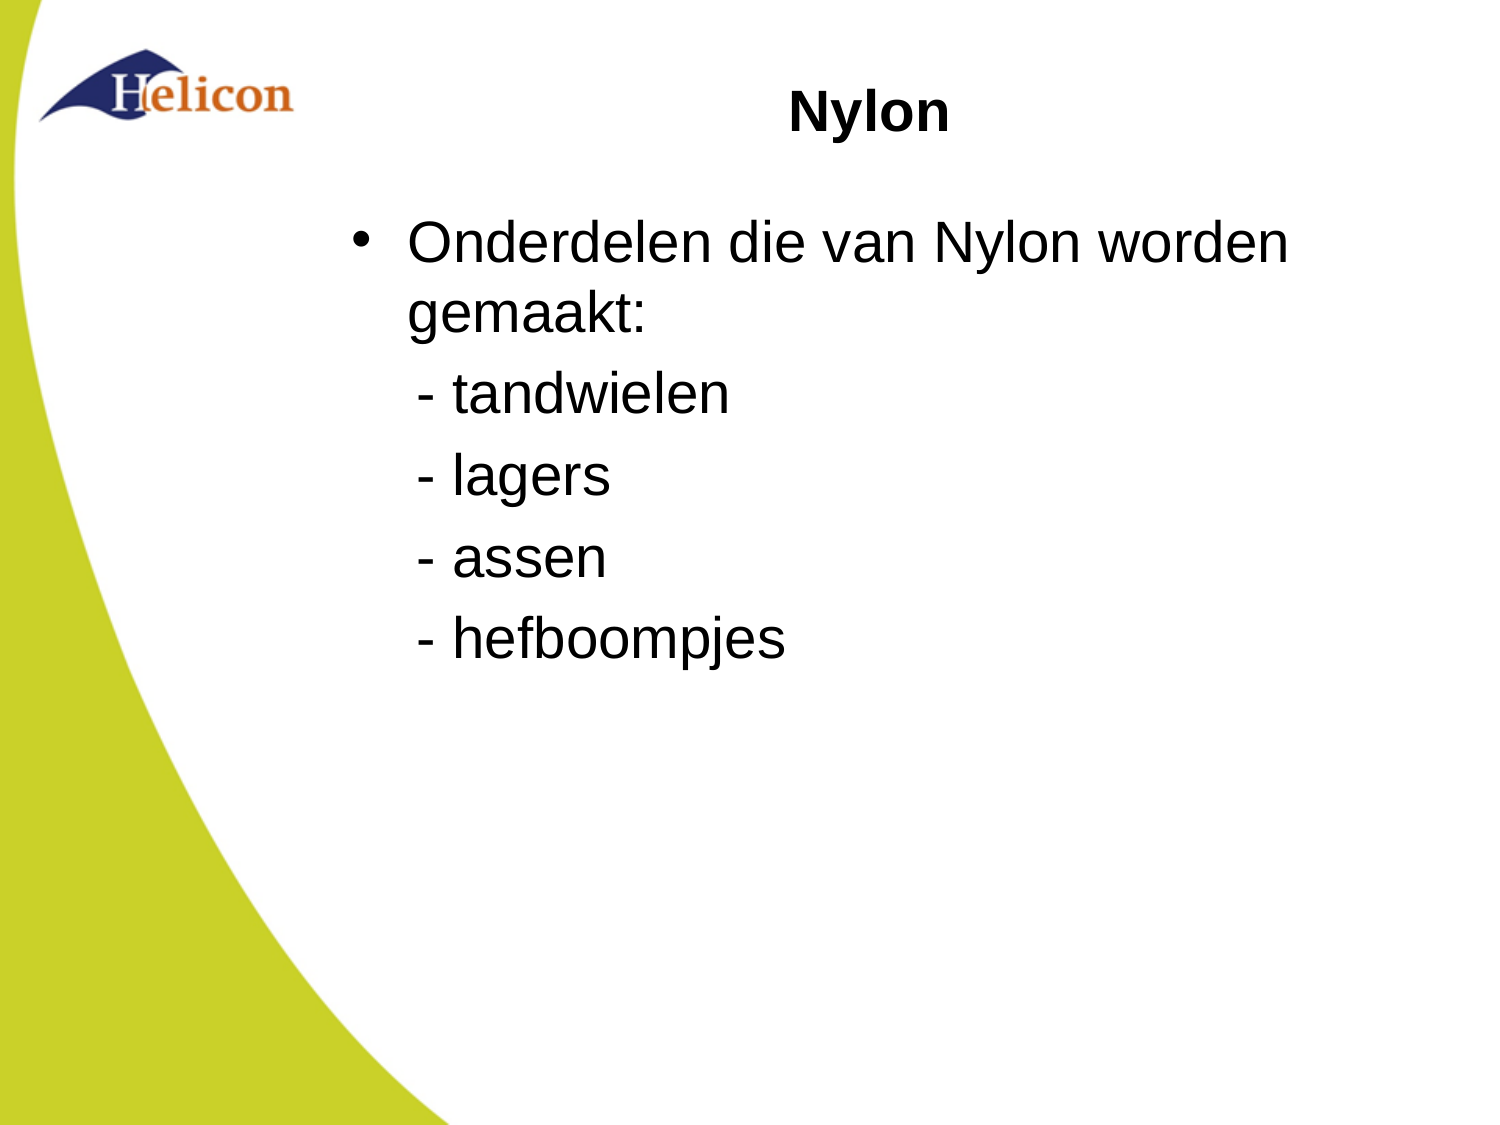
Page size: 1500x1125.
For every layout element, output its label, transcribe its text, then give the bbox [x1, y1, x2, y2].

list Onderdelen die van Nylon worden gemaakt: - tandwielen - lagers - assen - hefboompjes [336, 196, 1425, 1005]
picture [0, 0, 1500, 1125]
title Nylon [324, 54, 1415, 161]
